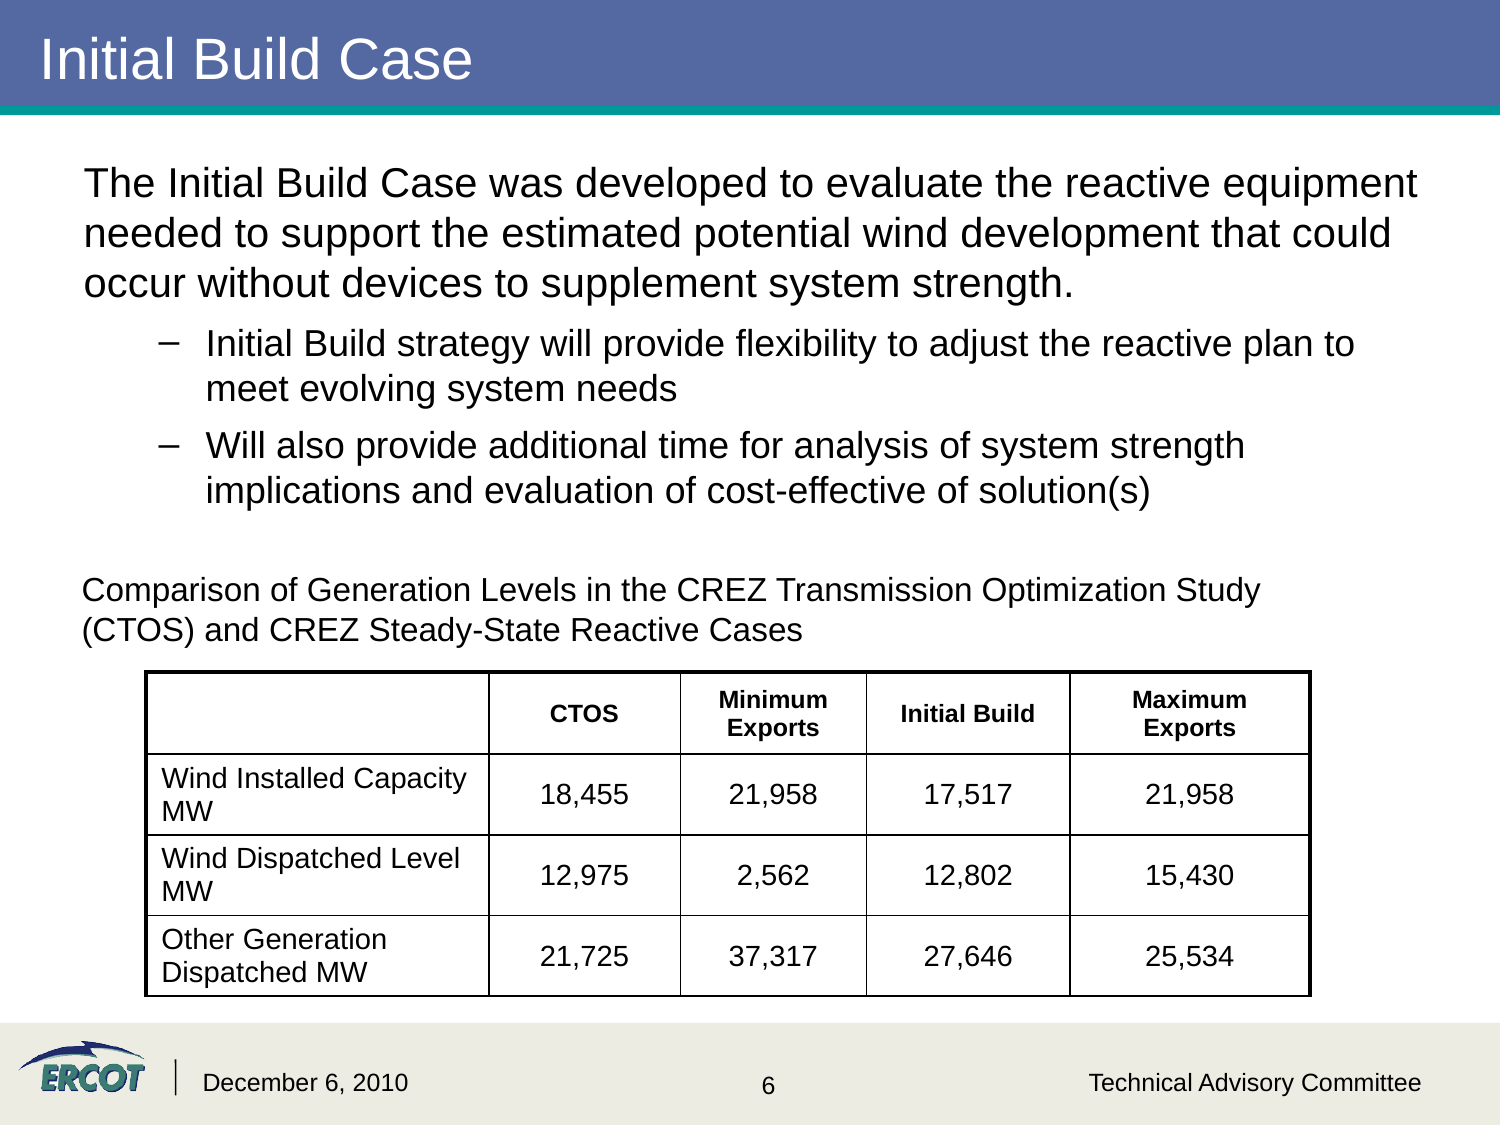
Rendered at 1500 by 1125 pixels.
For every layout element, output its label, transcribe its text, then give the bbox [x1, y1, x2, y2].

text_box The Initial Build Case was developed to evaluate the reactive equipment needed to support the estimated potential wind development that could occur without devices to supplement system strength. Initial Build strategy will provide flexibility to adjust the reactive plan to meet evolving system needs Will also provide additional time for analysis of system strength implications and evaluation of cost-effective of solution(s) [68, 148, 1454, 519]
text_box Comparison of Generation Levels in the CREZ Transmission Optimization Study (CTOS) and CREZ Steady-State Reactive Cases [66, 561, 1299, 656]
table_cell 2,562 [681, 836, 866, 915]
footer Technical Advisory Committee [1024, 1059, 1438, 1125]
picture [10, 1031, 151, 1111]
table_cell 12,975 [490, 836, 680, 915]
title Initial Build Case [24, 0, 1451, 113]
table_cell Wind Installed Capacity MW [148, 755, 488, 834]
table_header Minimum Exports [681, 674, 866, 753]
table_cell 15,430 [1071, 836, 1308, 915]
table_cell 27,646 [867, 916, 1069, 995]
table_cell 25,534 [1071, 916, 1308, 995]
table_header Maximum Exports [1071, 674, 1308, 753]
table_header CTOS [490, 674, 680, 753]
table_header Initial Build [867, 674, 1069, 753]
table_cell 21,958 [1071, 755, 1308, 834]
table_cell 21,725 [490, 916, 680, 995]
table_header [148, 674, 488, 753]
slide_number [187, 1059, 538, 1125]
table_cell 17,517 [867, 755, 1069, 834]
table_cell 18,455 [490, 755, 680, 834]
table_cell 37,317 [681, 916, 866, 995]
table_cell 12,802 [867, 836, 1069, 915]
table_cell Wind Dispatched Level MW [148, 836, 488, 915]
table_cell 21,958 [681, 755, 866, 834]
table_cell Other Generation Dispatched MW [148, 916, 488, 995]
